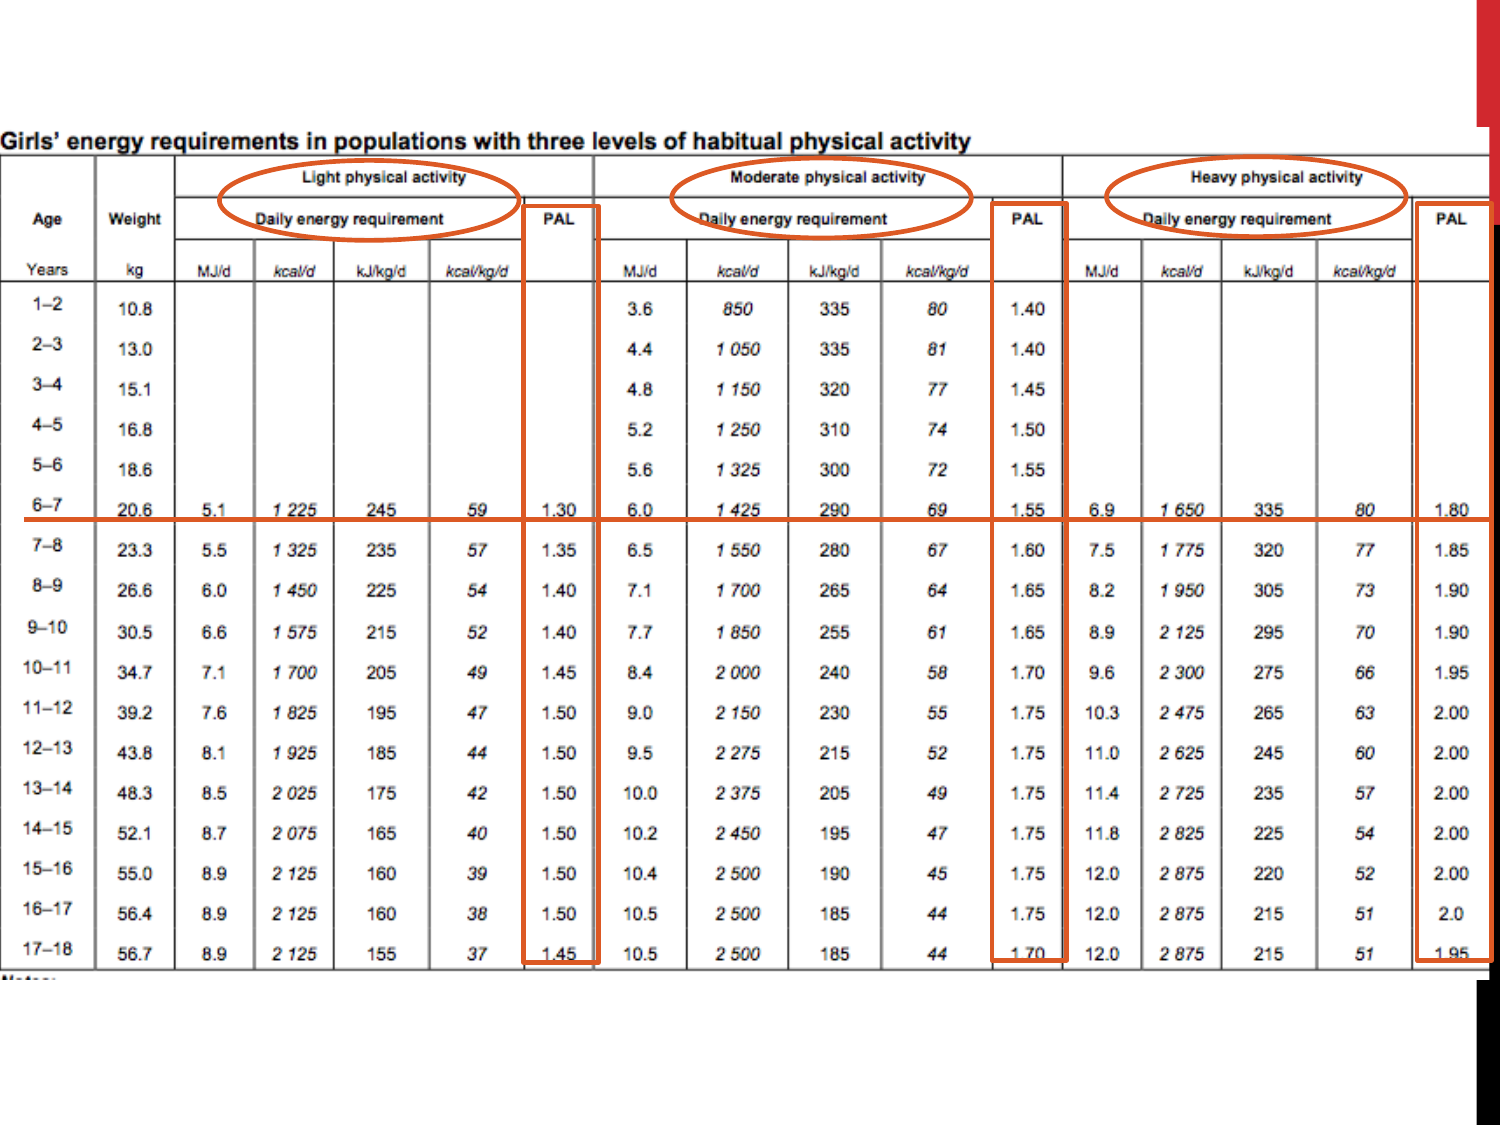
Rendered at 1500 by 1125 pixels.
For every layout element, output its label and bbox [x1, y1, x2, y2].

picture [0, 126, 1491, 980]
